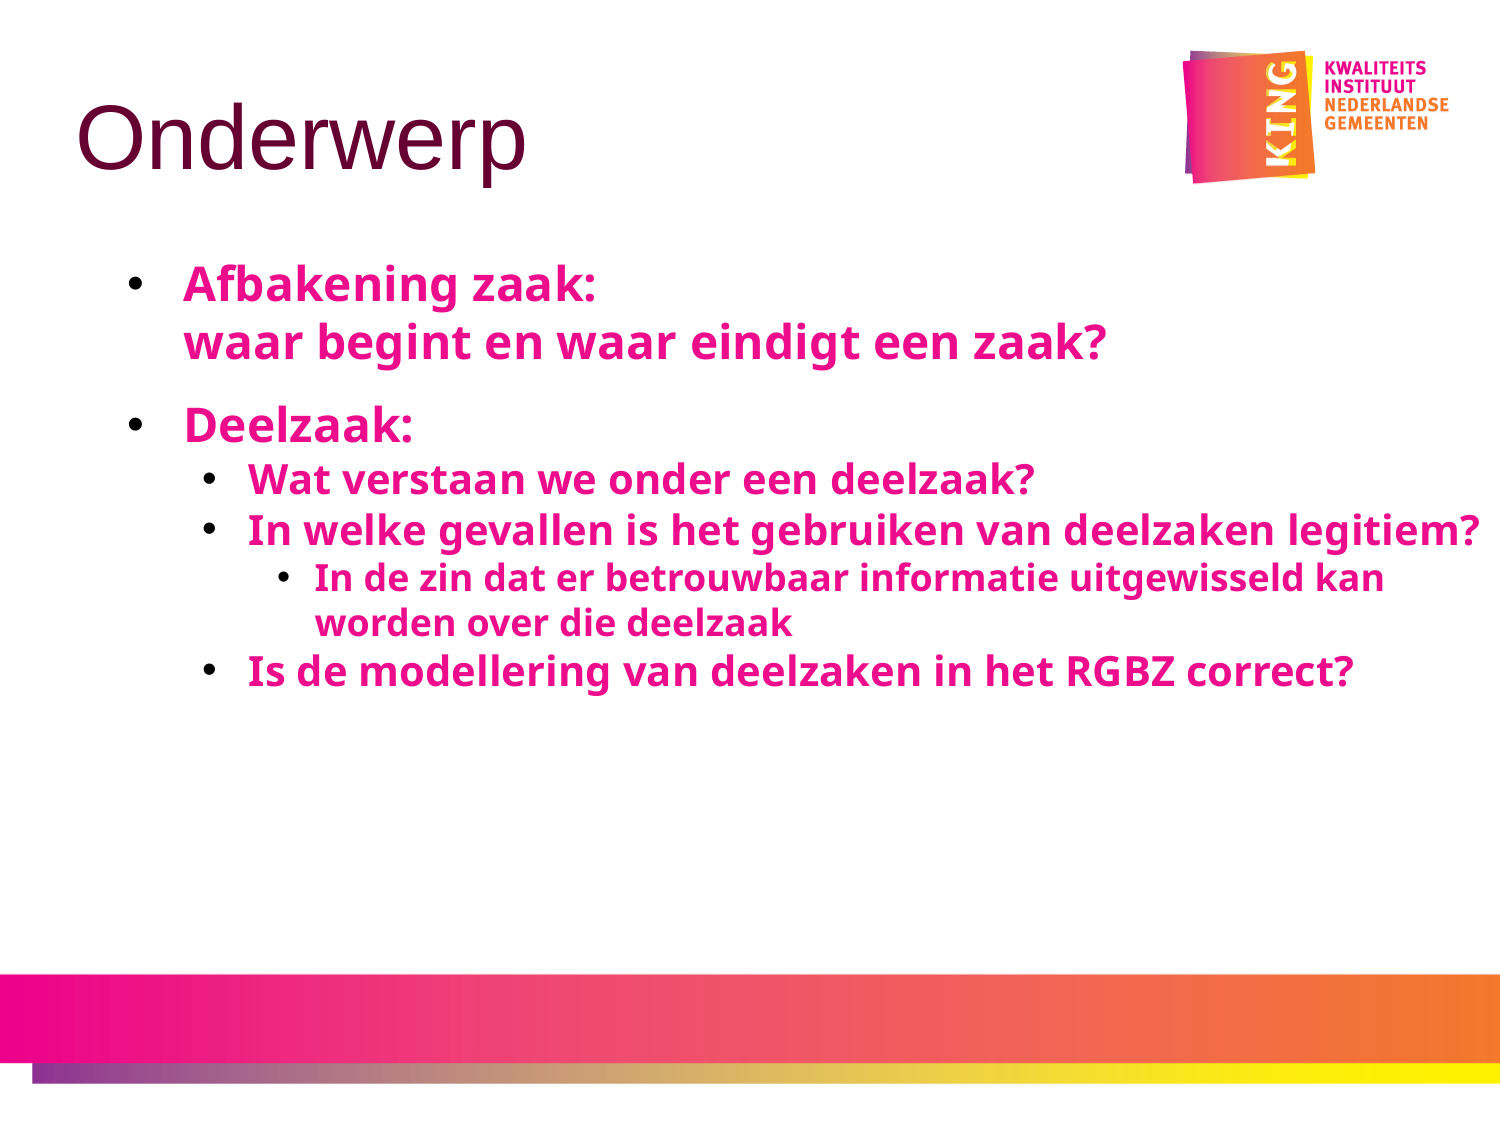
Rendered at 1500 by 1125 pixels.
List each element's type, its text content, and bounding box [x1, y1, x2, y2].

list Afbakening zaak: waar begint en waar eindigt een zaak? Deelzaak: Wat verstaan we onder een deelzaak? In welke gevallen is het gebruiken van deelzaken legitiem? In de zin dat er betrouwbaar informatie uitgewisseld kan worden over die deelzaak Is de modellering van deelzaken in het RGBZ correct? [111, 245, 1500, 989]
picture [0, 0, 1500, 1125]
title Onderwerp [74, 44, 1425, 233]
